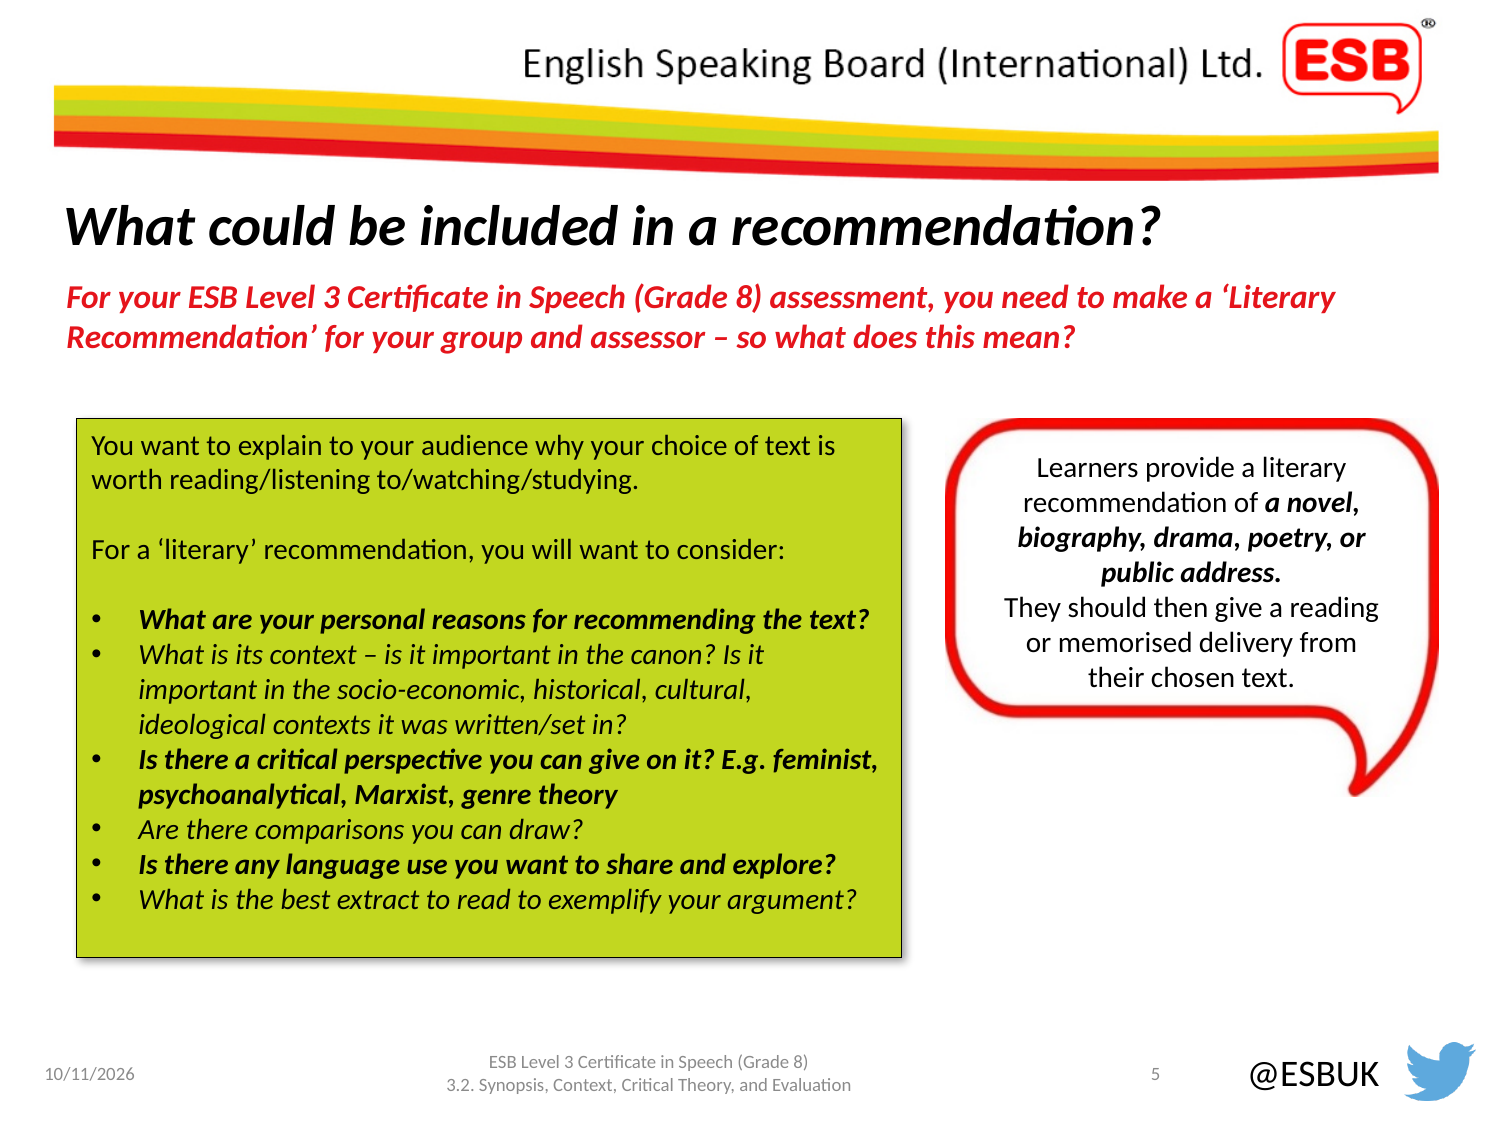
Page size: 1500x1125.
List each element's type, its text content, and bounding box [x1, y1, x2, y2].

title What could be included in a recommendation? [48, 167, 1343, 287]
picture [0, 0, 1500, 189]
slide_number 5 [930, 1042, 1176, 1103]
picture [945, 418, 1439, 797]
text_box For your ESB Level 3 Certificate in Speech (Grade 8) assessment, you need to make a ‘Literary Recommendation’ for your group and assessor – so what does this mean? [51, 268, 1422, 363]
footer ESB Level 3 Certificate in Speech (Grade 8) 3.2. Synopsis, Context, Critical Theory, and Evaluation [395, 1042, 902, 1103]
picture [1404, 1042, 1476, 1101]
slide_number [29, 1042, 367, 1103]
text_box You want to explain to your audience why your choice of text is worth reading/listening to/watching/studying. For a ‘literary’ recommendation, you will want to consider: What are your personal reasons for recommending the text? What is its context – is it important in the canon? Is it important in the socio-economic, historical, cultural, ideological contexts it was written/set in? Is there a critical perspective you can give on it? E.g. feminist, psychoanalytical, Marxist, genre theory Are there comparisons you can draw? Is there any language use you want to share and explore? What is the best extract to read to exemplify your argument? [76, 418, 902, 958]
